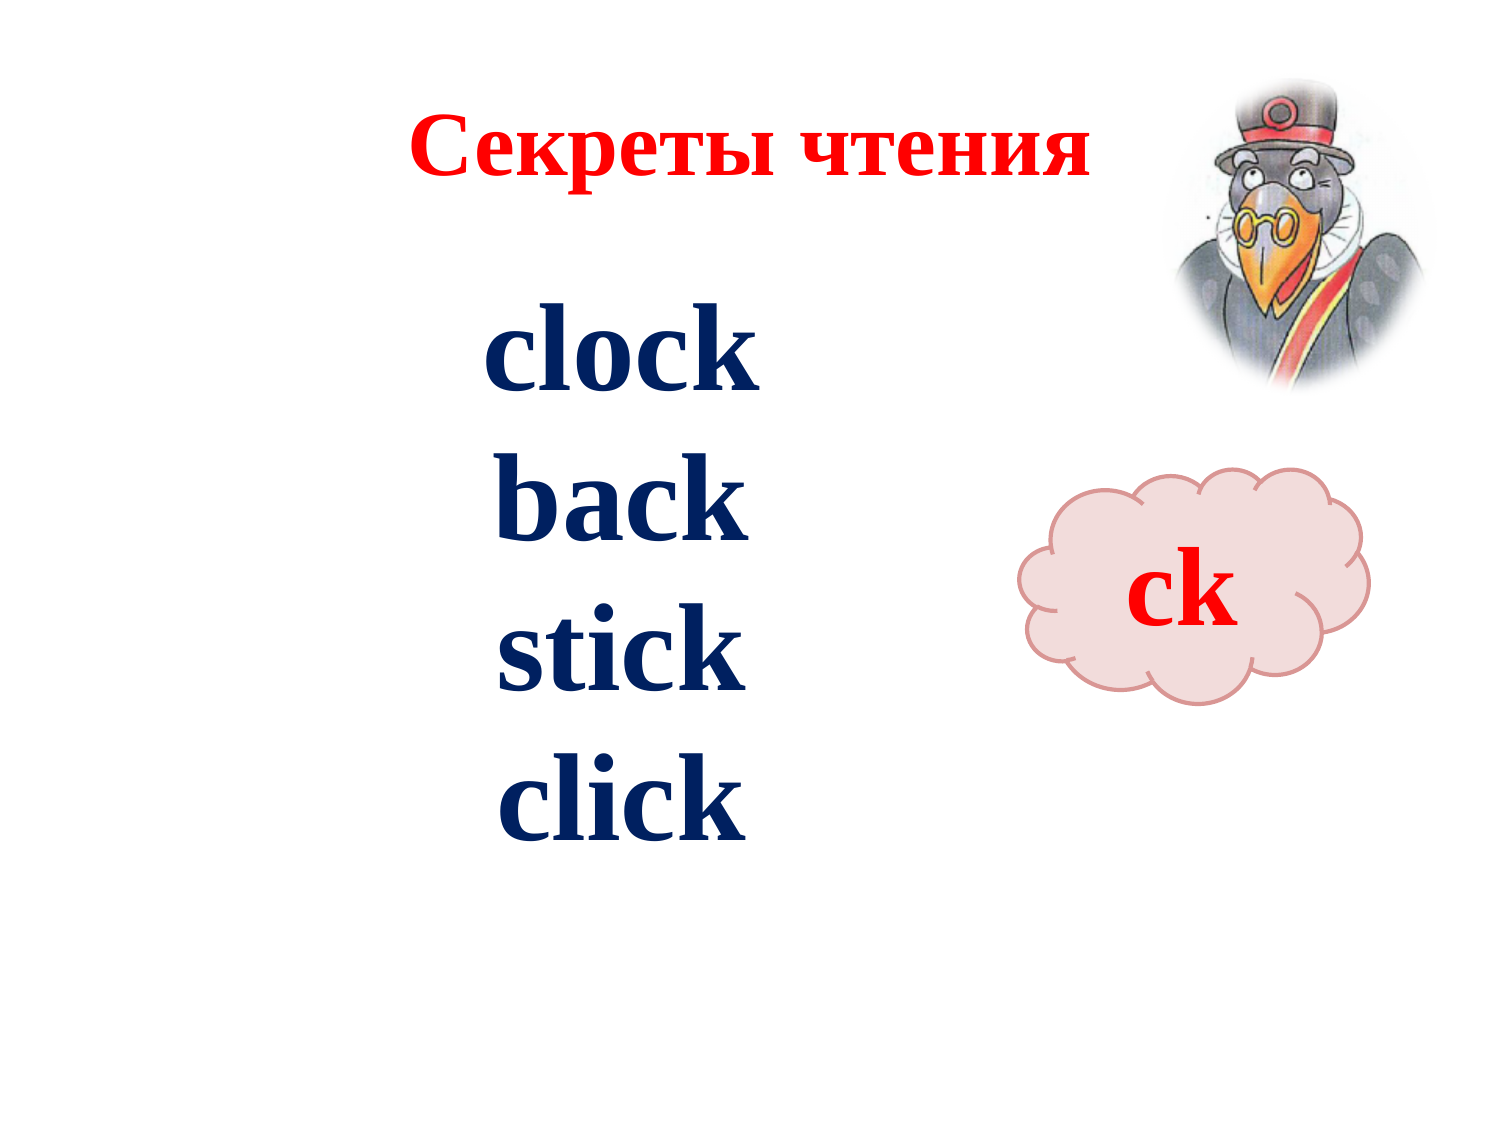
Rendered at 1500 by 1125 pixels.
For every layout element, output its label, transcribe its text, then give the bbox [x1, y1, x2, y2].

picture [1159, 70, 1439, 399]
text_box ck [1017, 467, 1371, 707]
text_box clock back stick click [363, 257, 879, 1125]
title Секреты чтения [75, 45, 1425, 233]
